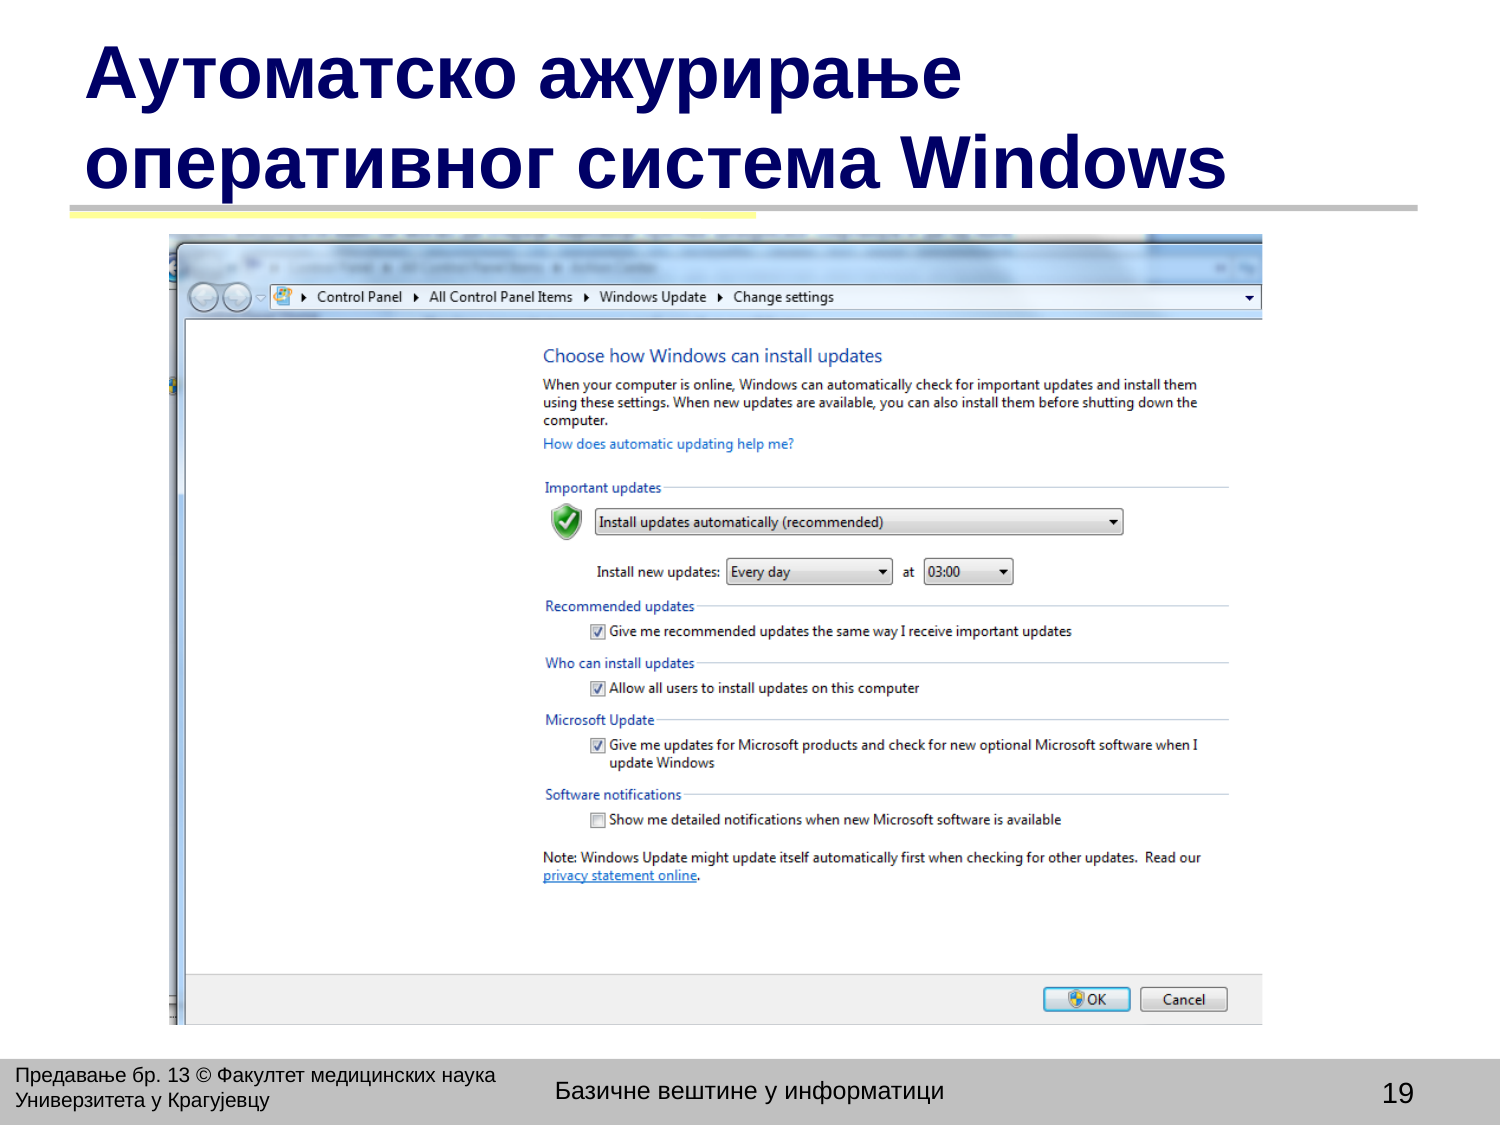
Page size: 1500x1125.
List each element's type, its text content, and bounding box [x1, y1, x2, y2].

slide_number 19 [1079, 1066, 1430, 1125]
picture [168, 233, 1263, 1025]
title Аутоматско ажурирање оперативног система Windows [69, 19, 1426, 208]
slide_number Предавање бр. 13 © Факултет медицинских наука Универзитета у Крагујевцу [0, 1053, 617, 1108]
footer Базичне вештине у информатици [512, 1066, 988, 1125]
